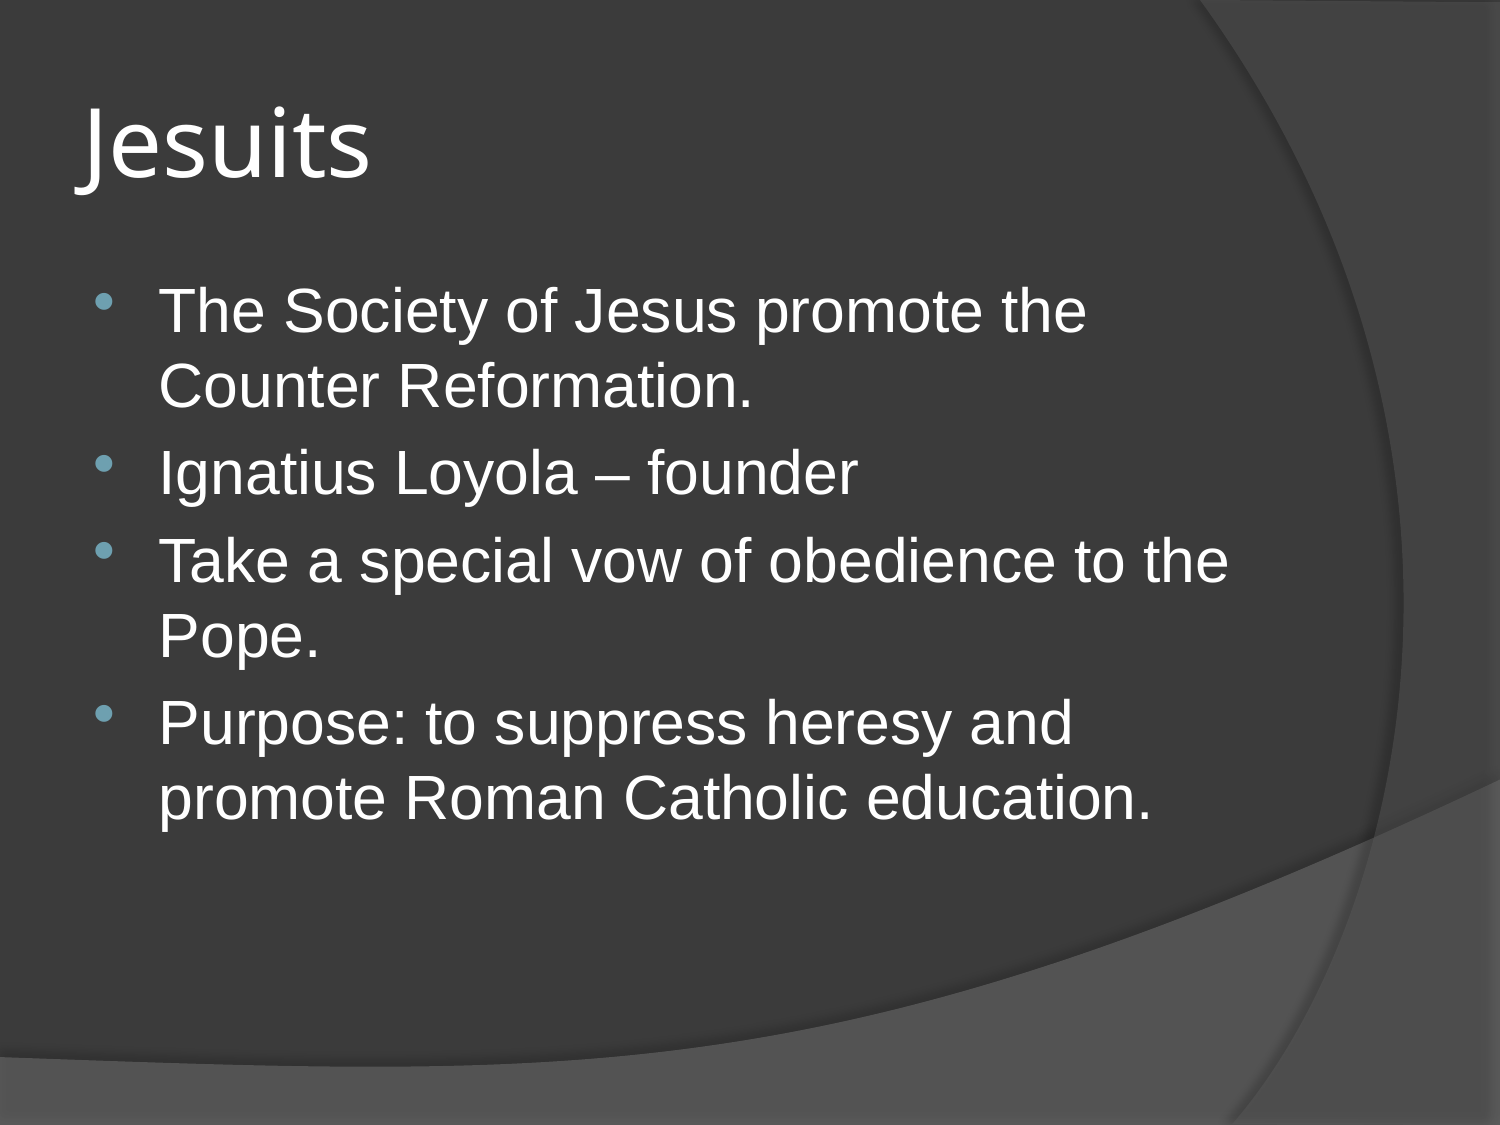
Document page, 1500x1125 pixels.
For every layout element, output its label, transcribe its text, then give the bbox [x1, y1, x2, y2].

list The Society of Jesus promote the Counter Reformation. Ignatius Loyola – founder Take a special vow of obedience to the Pope. Purpose: to suppress heresy and promote Roman Catholic education. [75, 262, 1300, 1005]
title Jesuits [75, 45, 1300, 233]
